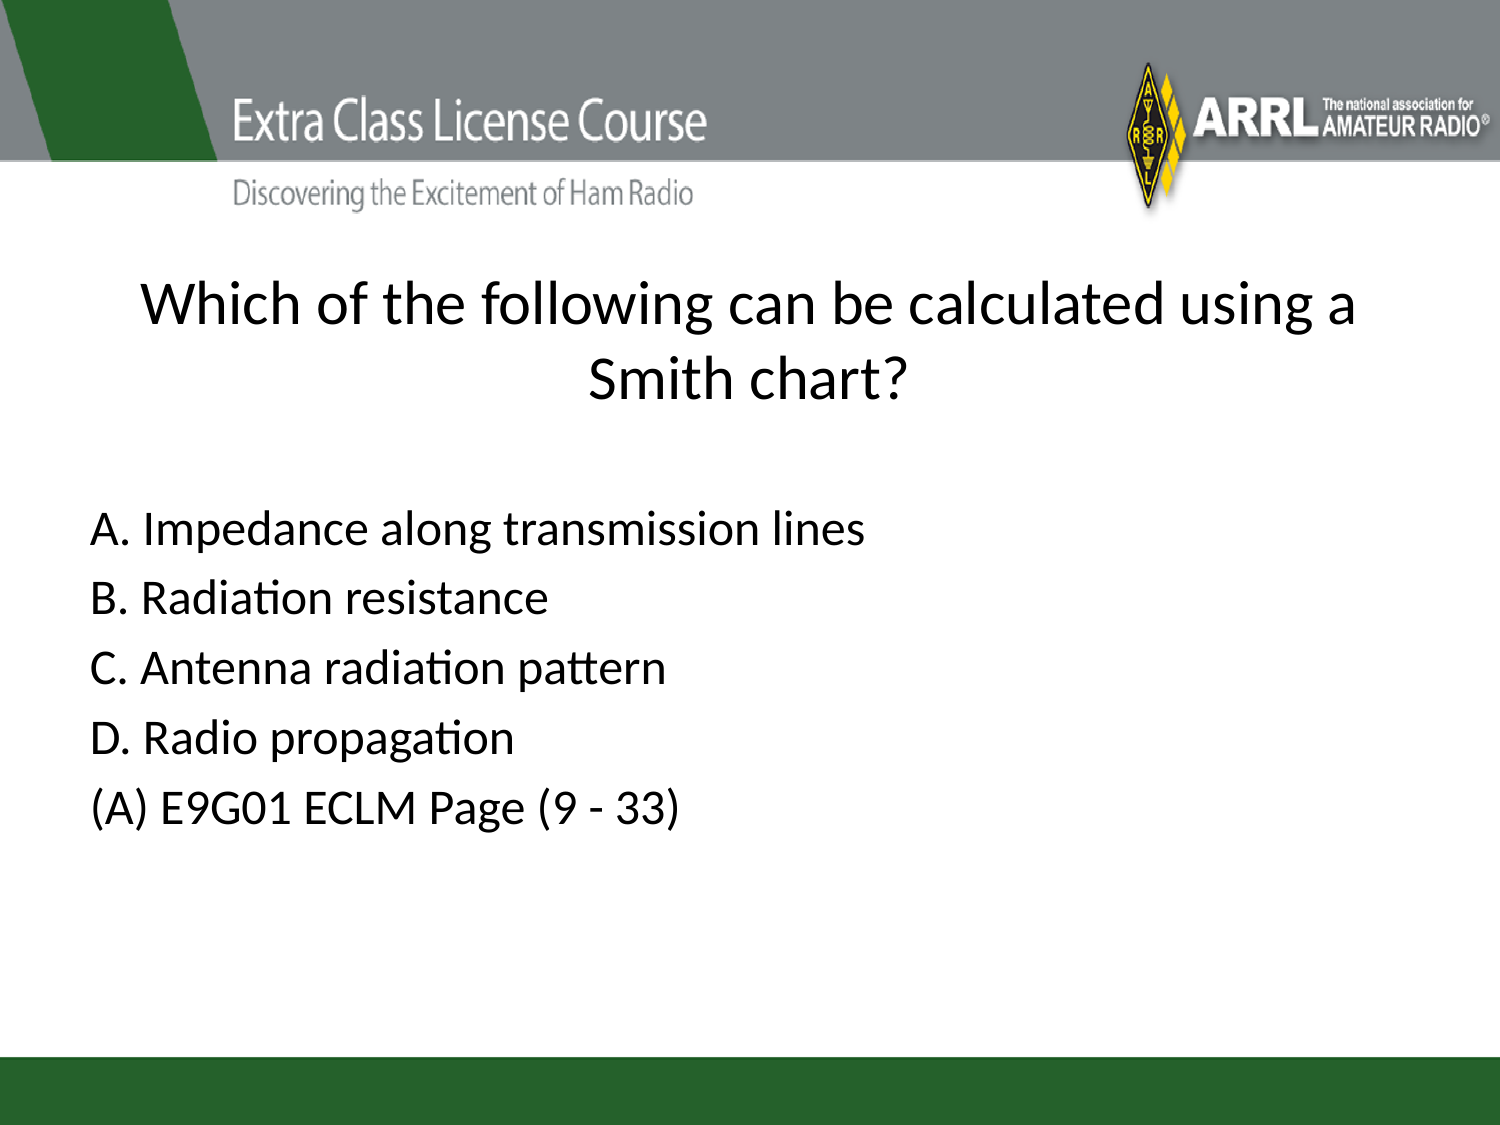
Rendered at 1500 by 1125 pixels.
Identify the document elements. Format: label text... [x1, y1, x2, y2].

title Which of the following can be calculated using a Smith chart? [75, 254, 1425, 435]
list A. Impedance along transmission lines B. Radiation resistance C. Antenna radiation pattern D. Radio propagation (A) E9G01 ECLM Page (9 - 33) [75, 487, 1425, 1005]
picture [0, 0, 1500, 1125]
